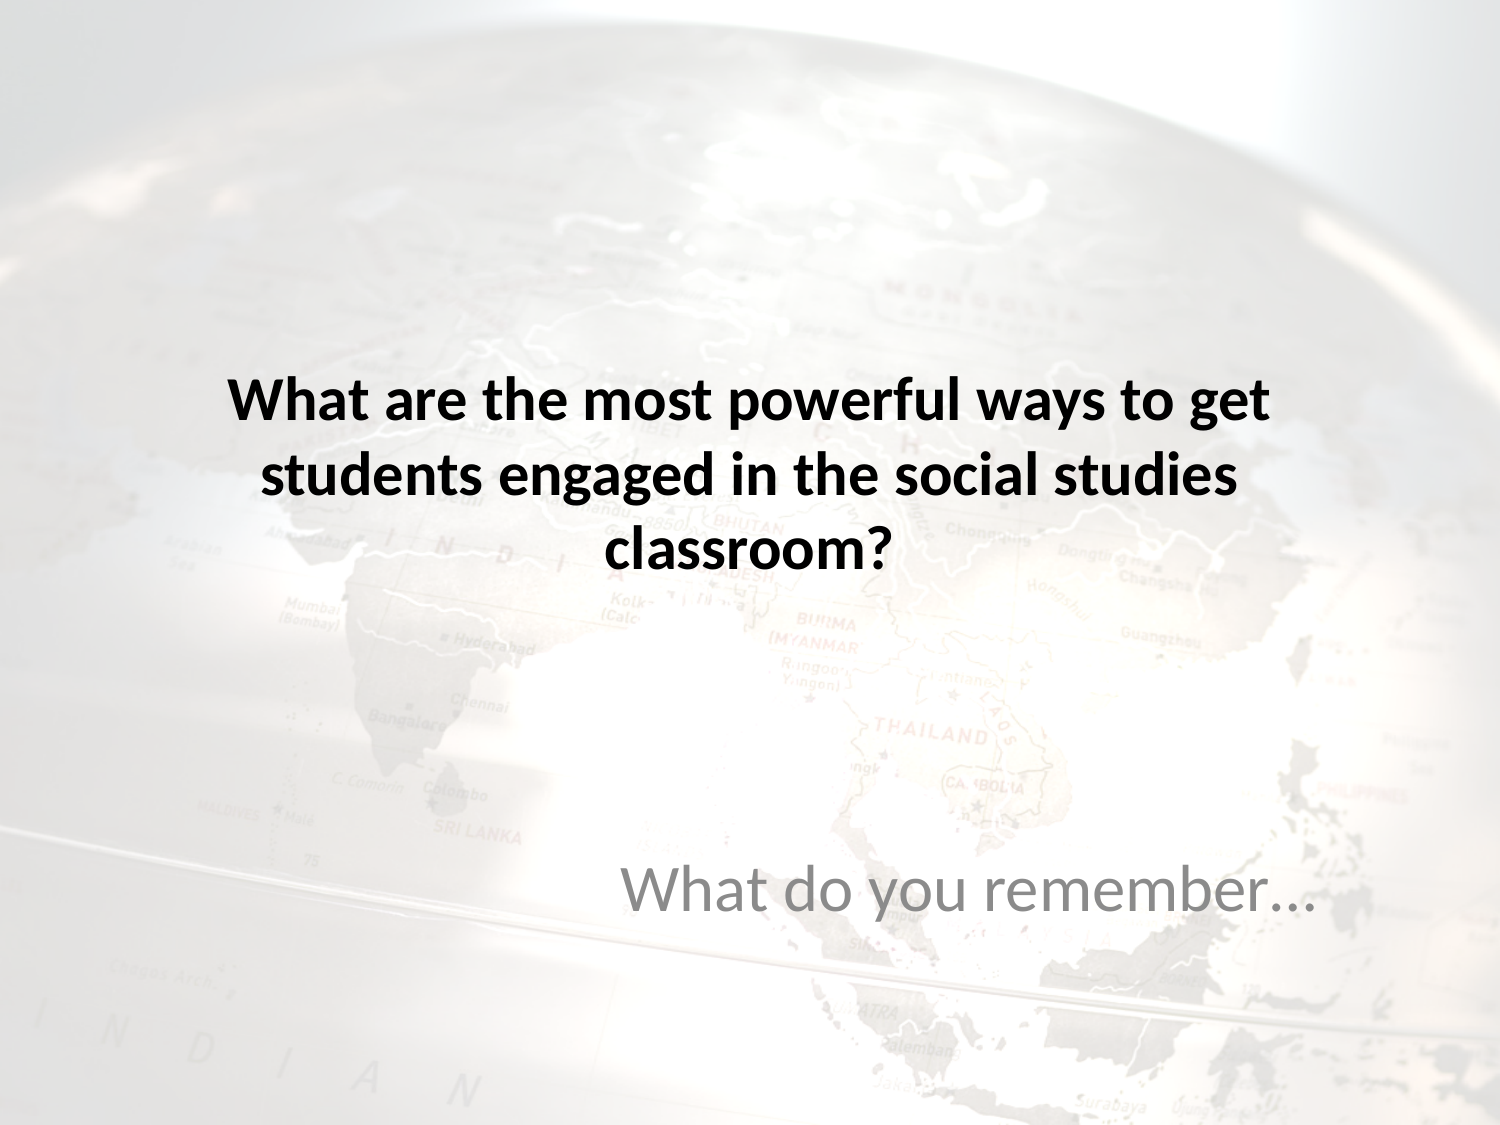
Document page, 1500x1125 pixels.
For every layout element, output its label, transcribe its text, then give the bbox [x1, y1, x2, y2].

subtitle What do you remember… [437, 837, 1500, 1125]
title What are the most powerful ways to get students engaged in the social studies classroom? [112, 349, 1388, 591]
